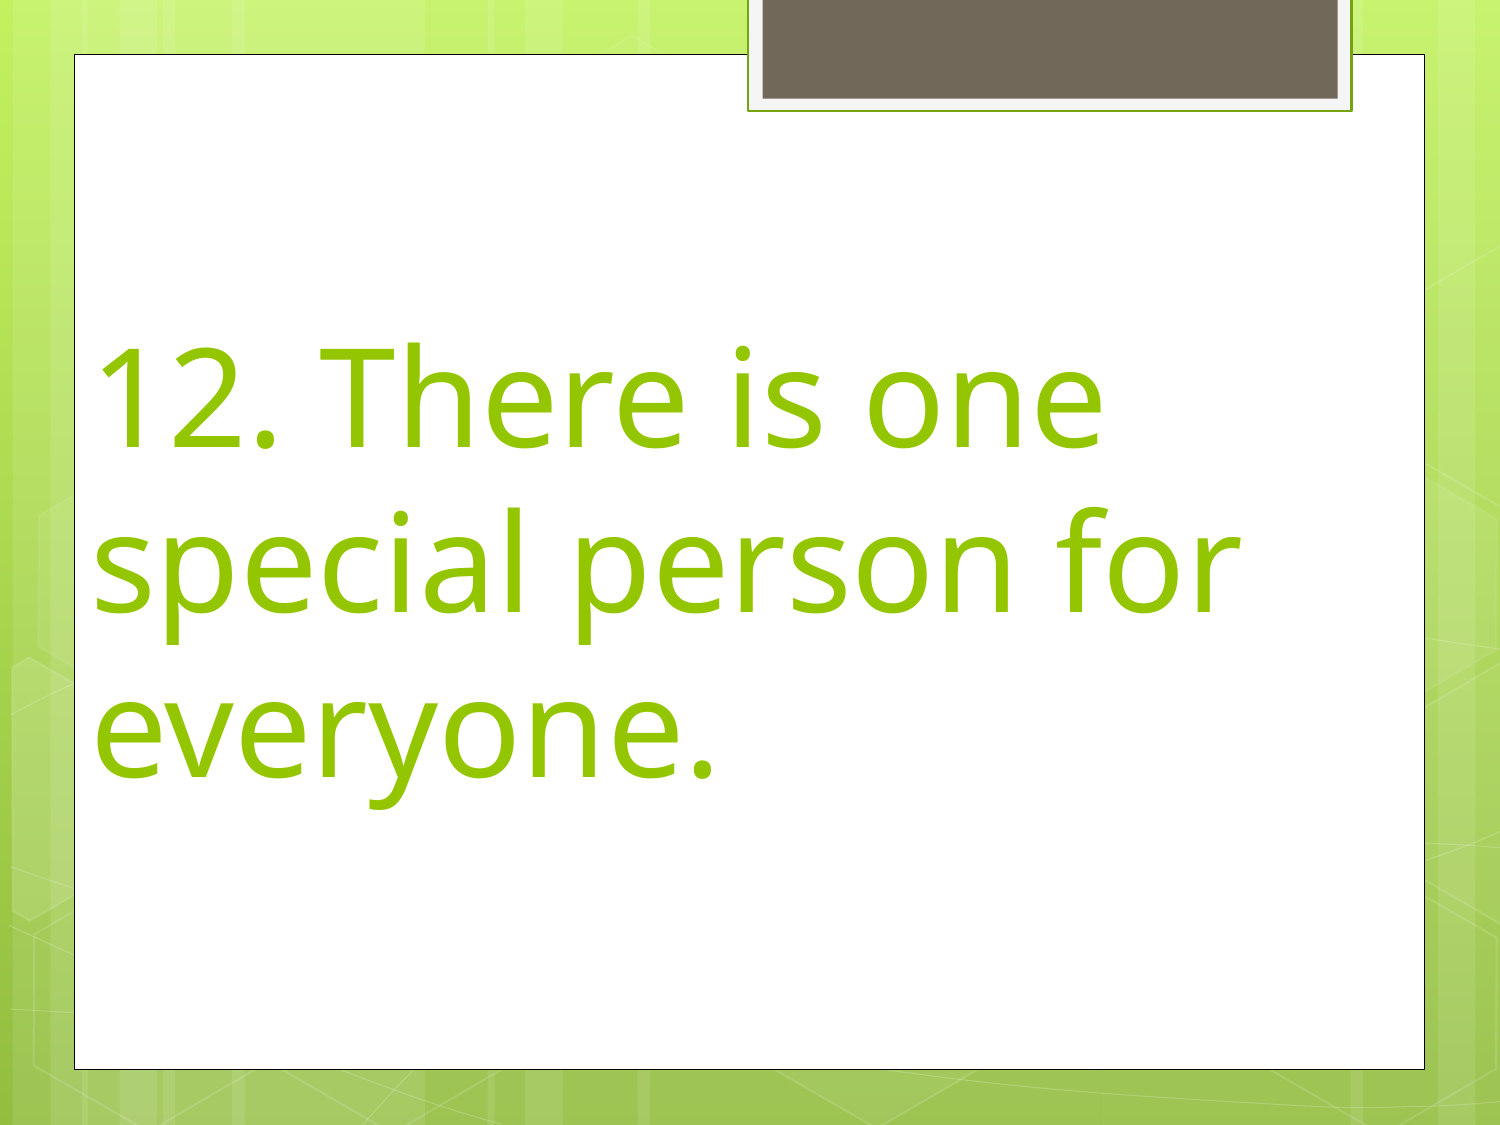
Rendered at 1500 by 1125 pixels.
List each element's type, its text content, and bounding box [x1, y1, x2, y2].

title 12. There is one special person for everyone. [75, 45, 1425, 813]
